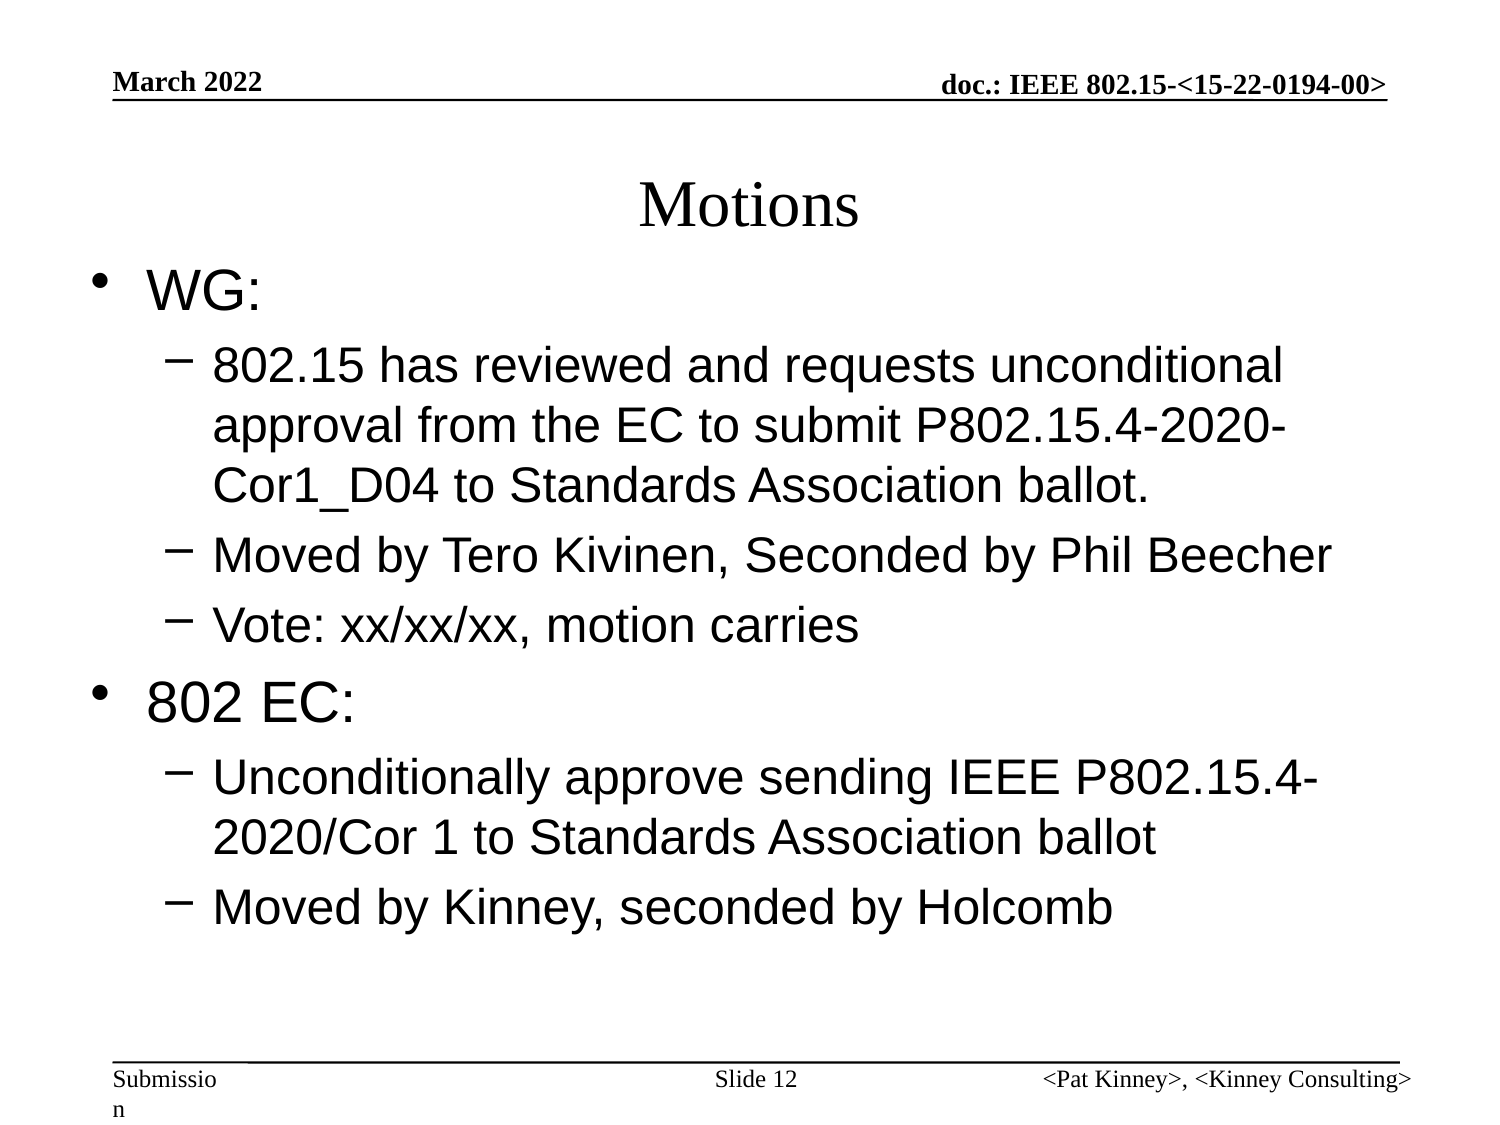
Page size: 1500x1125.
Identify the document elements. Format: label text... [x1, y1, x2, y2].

title Motions [112, 112, 1388, 245]
slide_number Slide 12 [712, 1062, 800, 1093]
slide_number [112, 62, 375, 98]
footer <Pat Kinney>, <Kinney Consulting> [900, 1062, 1413, 1093]
list WG: 802.15 has reviewed and requests unconditional approval from the EC to submit P802.15.4-2020-Cor1_D04 to Standards Association ballot. Moved by Tero Kivinen, Seconded by Phil Beecher Vote: xx/xx/xx, motion carries 802 EC: Unconditionally approve sending IEEE P802.15.4-2020/Cor 1 to Standards Association ballot Moved by Kinney, seconded by Holcomb [75, 245, 1450, 1013]
